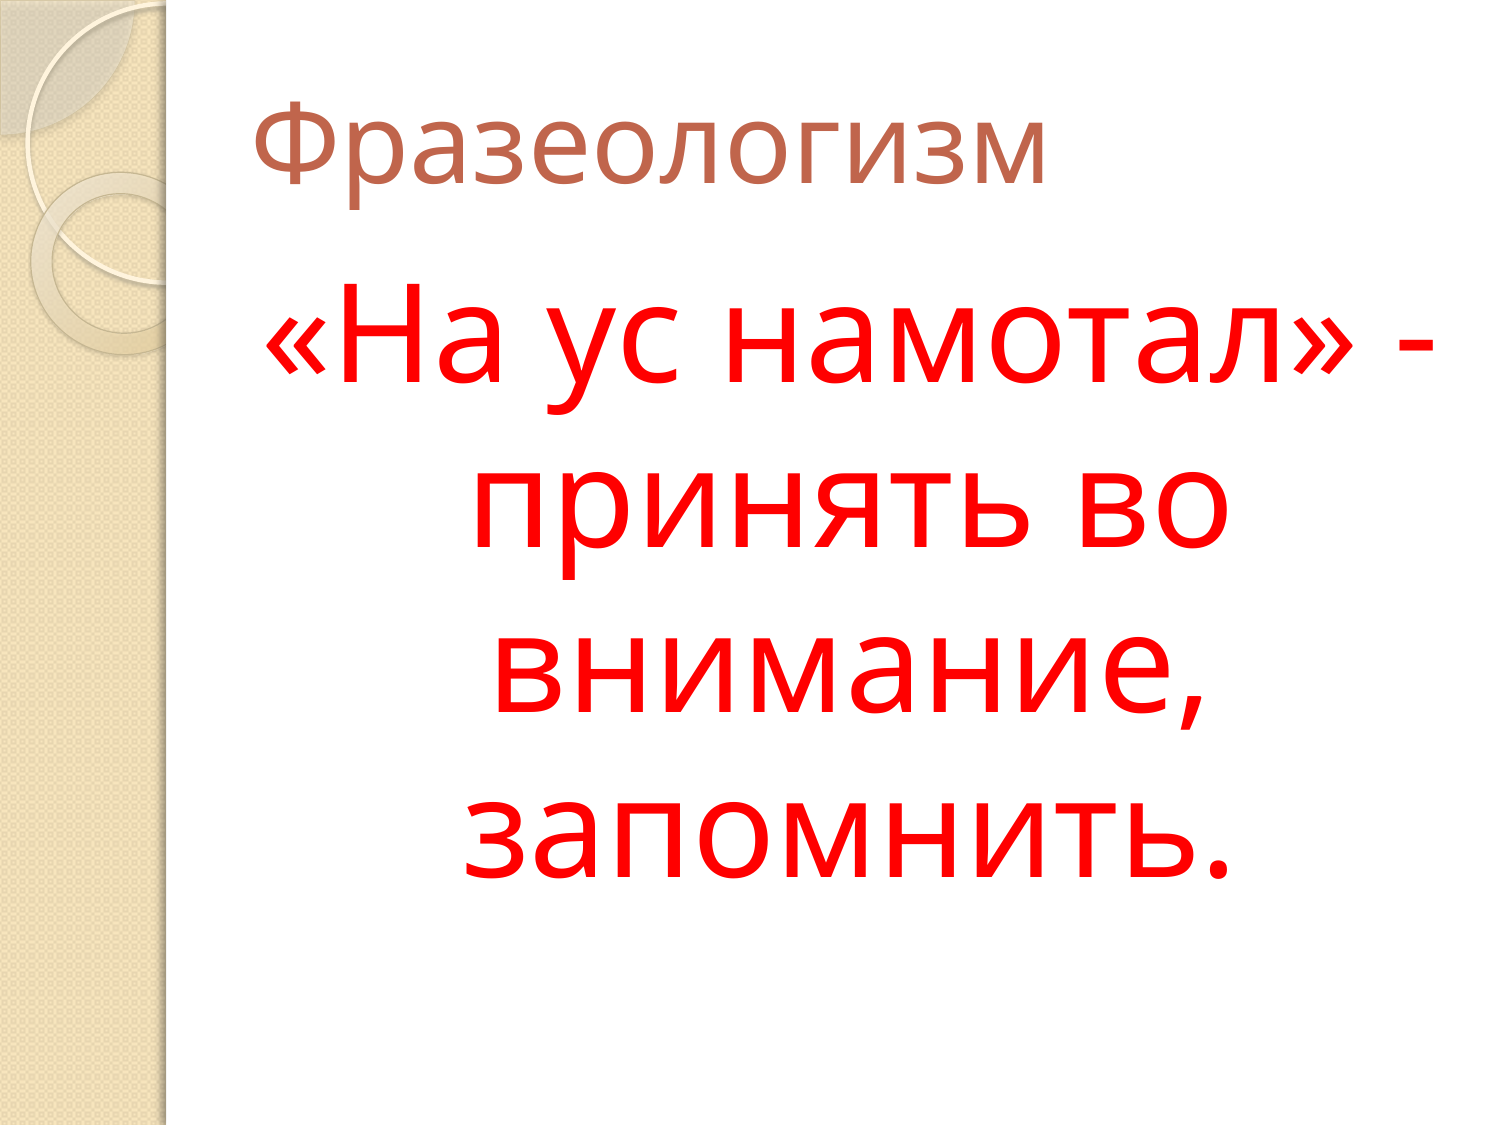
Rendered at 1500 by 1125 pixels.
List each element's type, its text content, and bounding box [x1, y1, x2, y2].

title Фразеологизм [235, 45, 1466, 233]
list «На ус намотал» - принять во внимание, запомнить. [235, 237, 1466, 1025]
